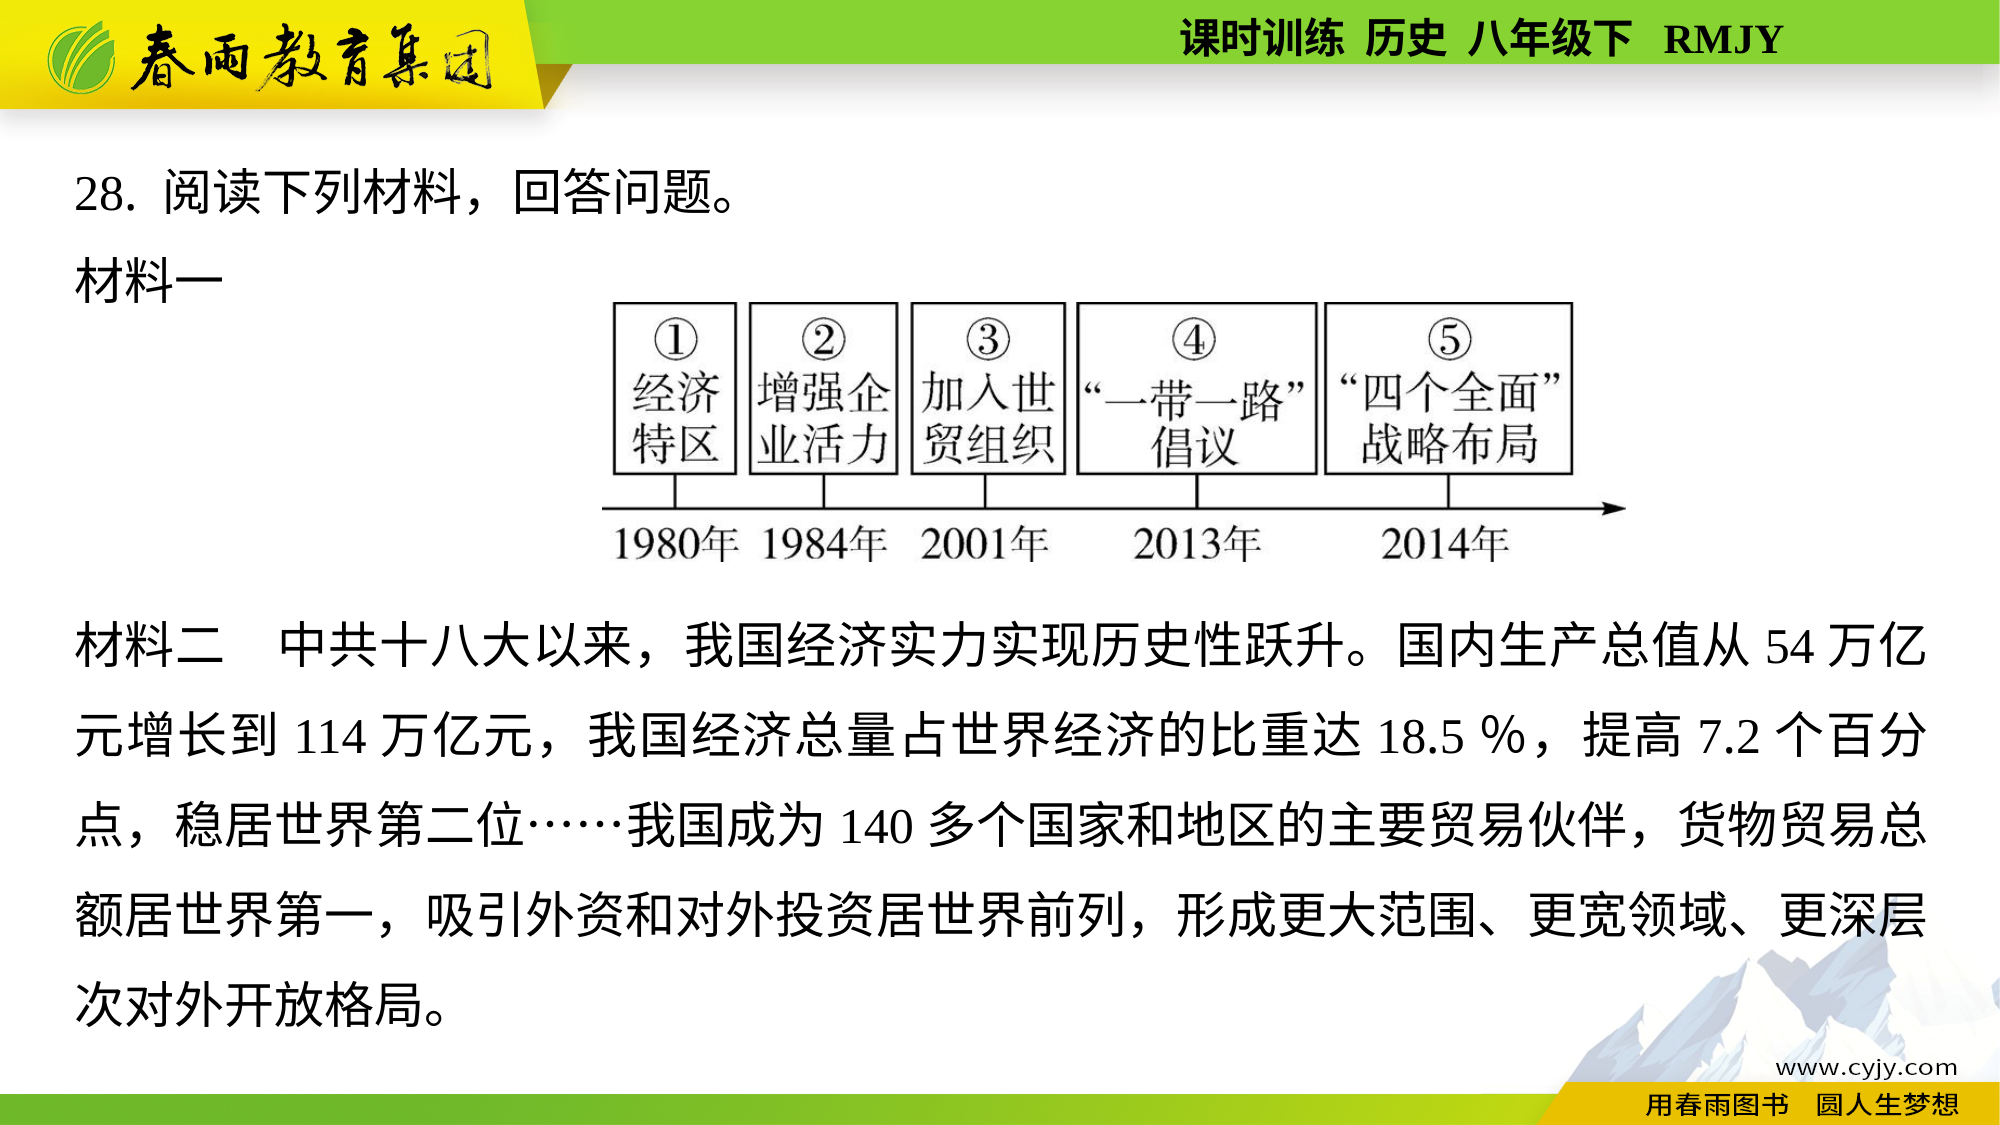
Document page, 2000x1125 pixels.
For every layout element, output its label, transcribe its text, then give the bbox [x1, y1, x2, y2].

text_box 材料二 中共十八大以来，我国经济实力实现历史性跃升。国内生产总值从54万亿元增长到114万亿元，我国经济总量占世界经济的比重达18.5％，提高7.2个百分点，稳居世界第二位……我国成为140多个国家和地区的主要贸易伙伴，货物贸易总额居世界第一，吸引外资和对外投资居世界前列，形成更大范围、更宽领域、更深层次对外开放格局。 [59, 575, 1944, 1041]
list 28. 阅读下列材料，回答问题。 材料一 [59, 122, 1944, 308]
picture [0, 0, 2000, 1125]
